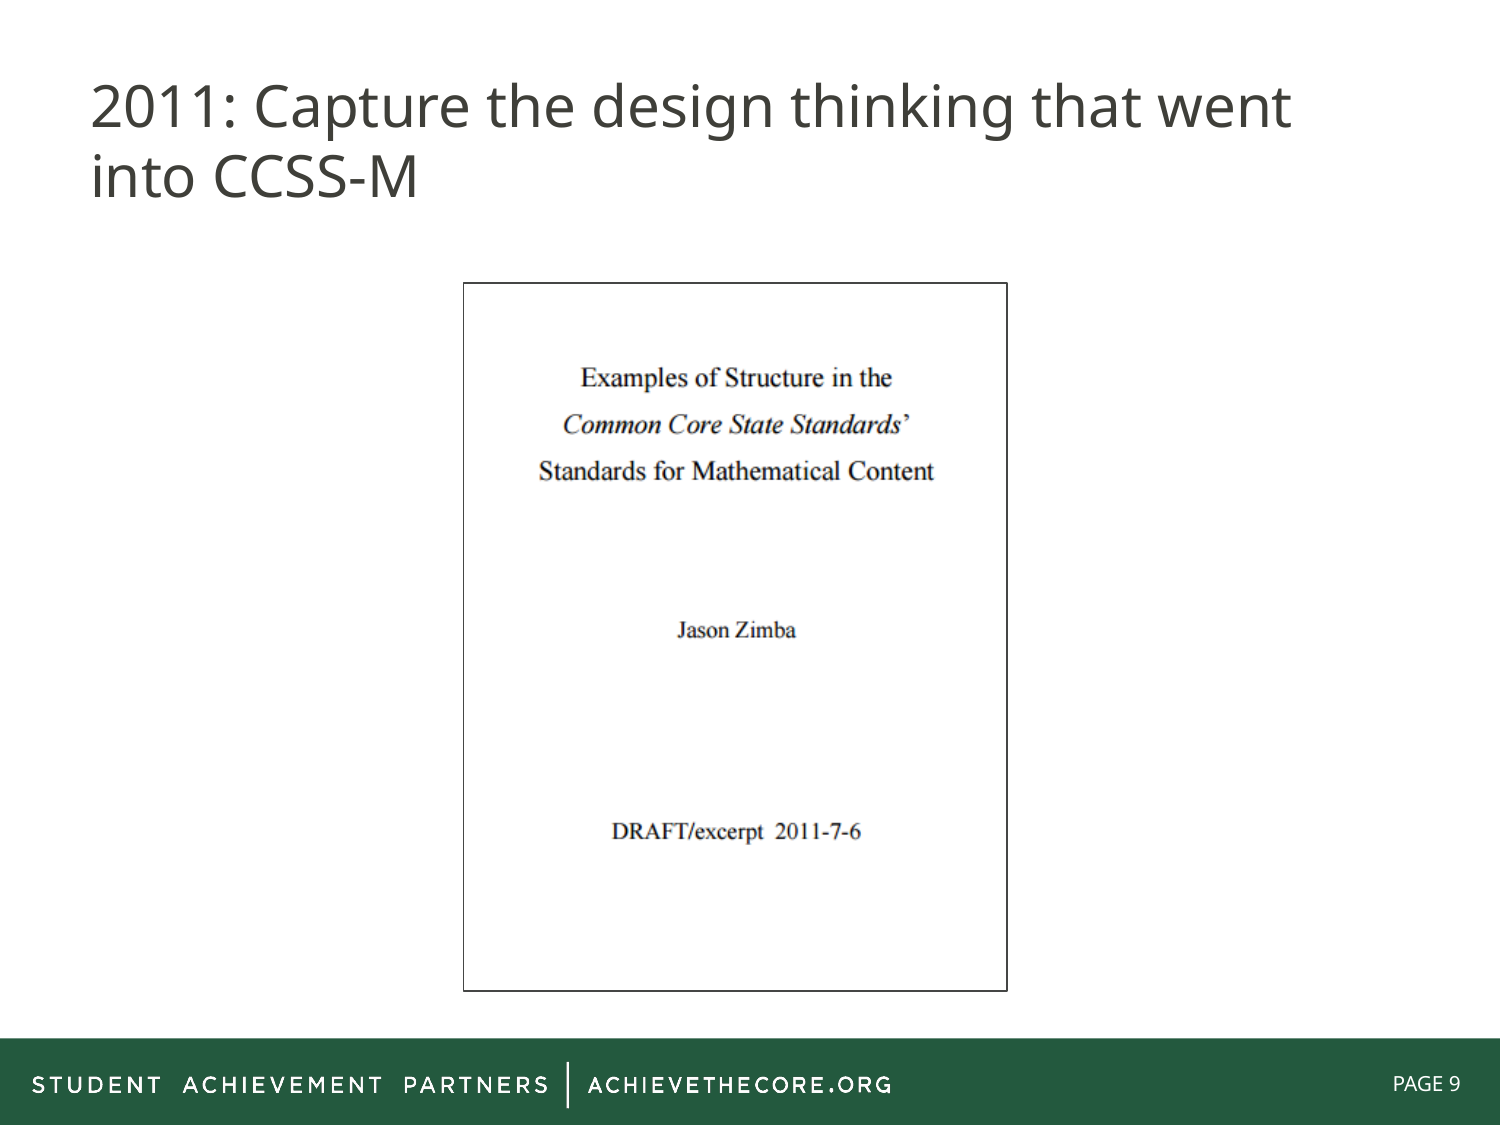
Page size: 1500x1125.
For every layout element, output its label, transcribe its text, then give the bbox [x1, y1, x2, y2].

picture [12, 1055, 911, 1112]
title 2011: Capture the design thinking that went into CCSS-M [75, 45, 1425, 233]
picture [463, 283, 1007, 991]
